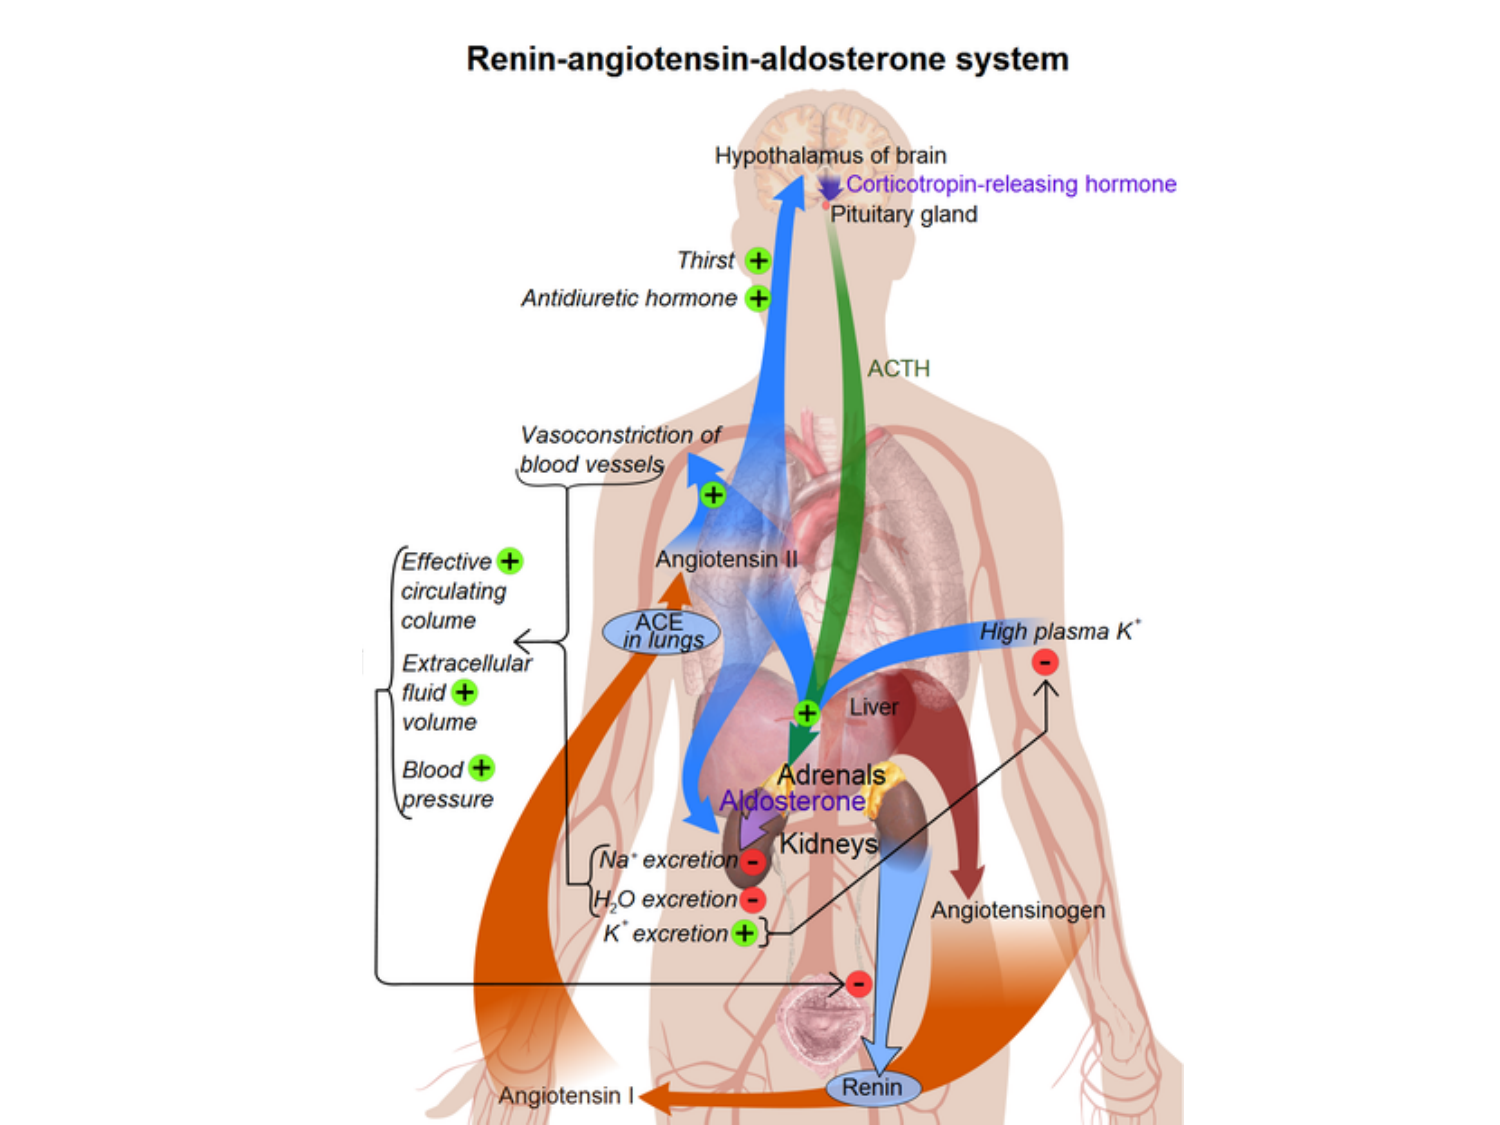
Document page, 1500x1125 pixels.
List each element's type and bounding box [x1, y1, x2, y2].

picture [362, 37, 1184, 1125]
